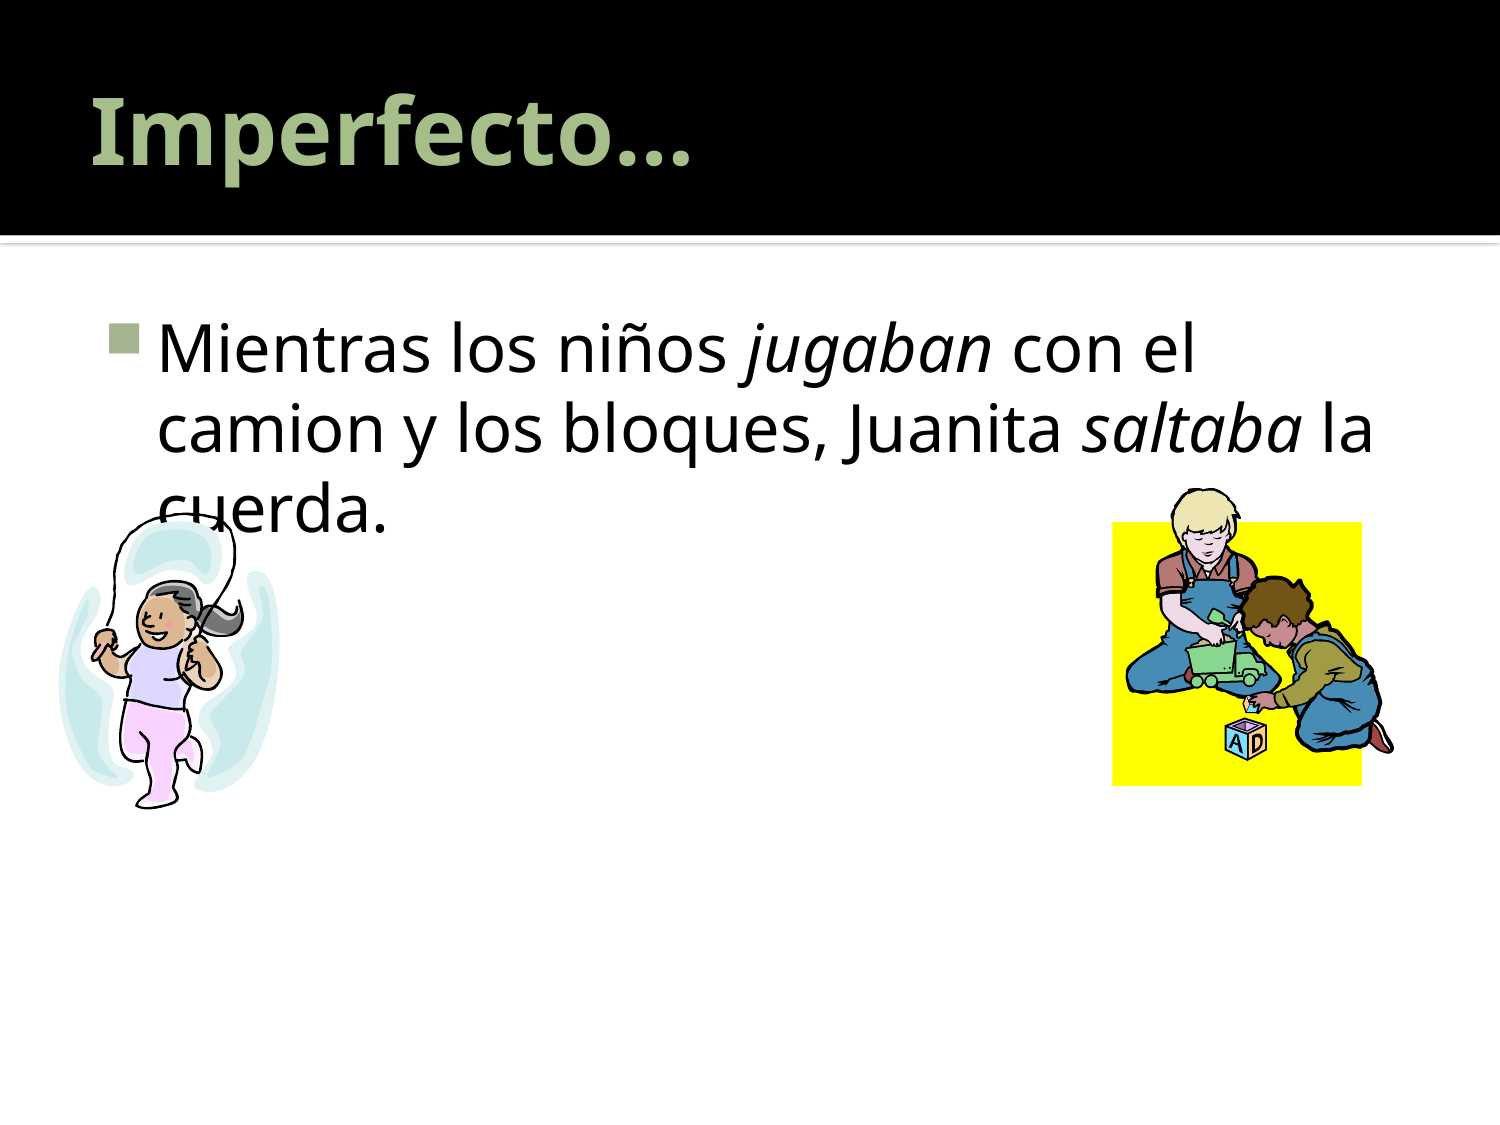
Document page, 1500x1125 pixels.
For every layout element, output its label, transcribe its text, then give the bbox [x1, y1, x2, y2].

picture [49, 512, 281, 812]
title Imperfecto… [75, 25, 1425, 231]
list Mientras los niños jugaban con el camion y los bloques, Juanita saltaba la cuerda. [75, 291, 1425, 1050]
picture [1112, 487, 1395, 786]
